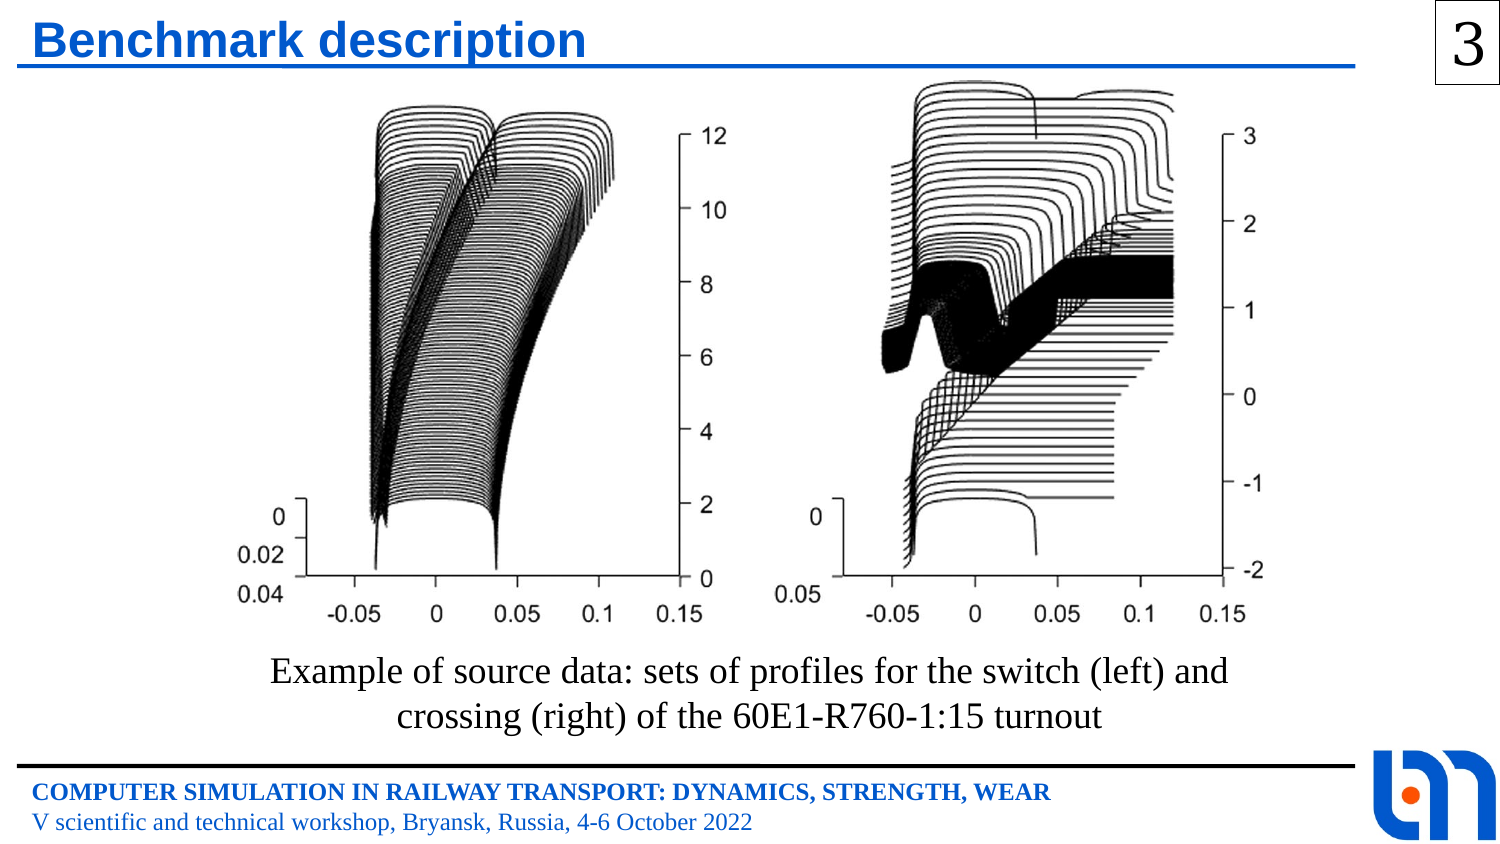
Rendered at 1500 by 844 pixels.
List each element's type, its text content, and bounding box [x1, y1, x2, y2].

text_box Example of source data: sets of profiles for the switch (left) and crossing (right) of the 60E1-R760-1:15 turnout [222, 638, 1278, 744]
picture [1369, 744, 1500, 844]
picture [237, 79, 1263, 623]
text_box 3 [1435, 0, 1500, 85]
text_box Benchmark description [17, 0, 1385, 64]
